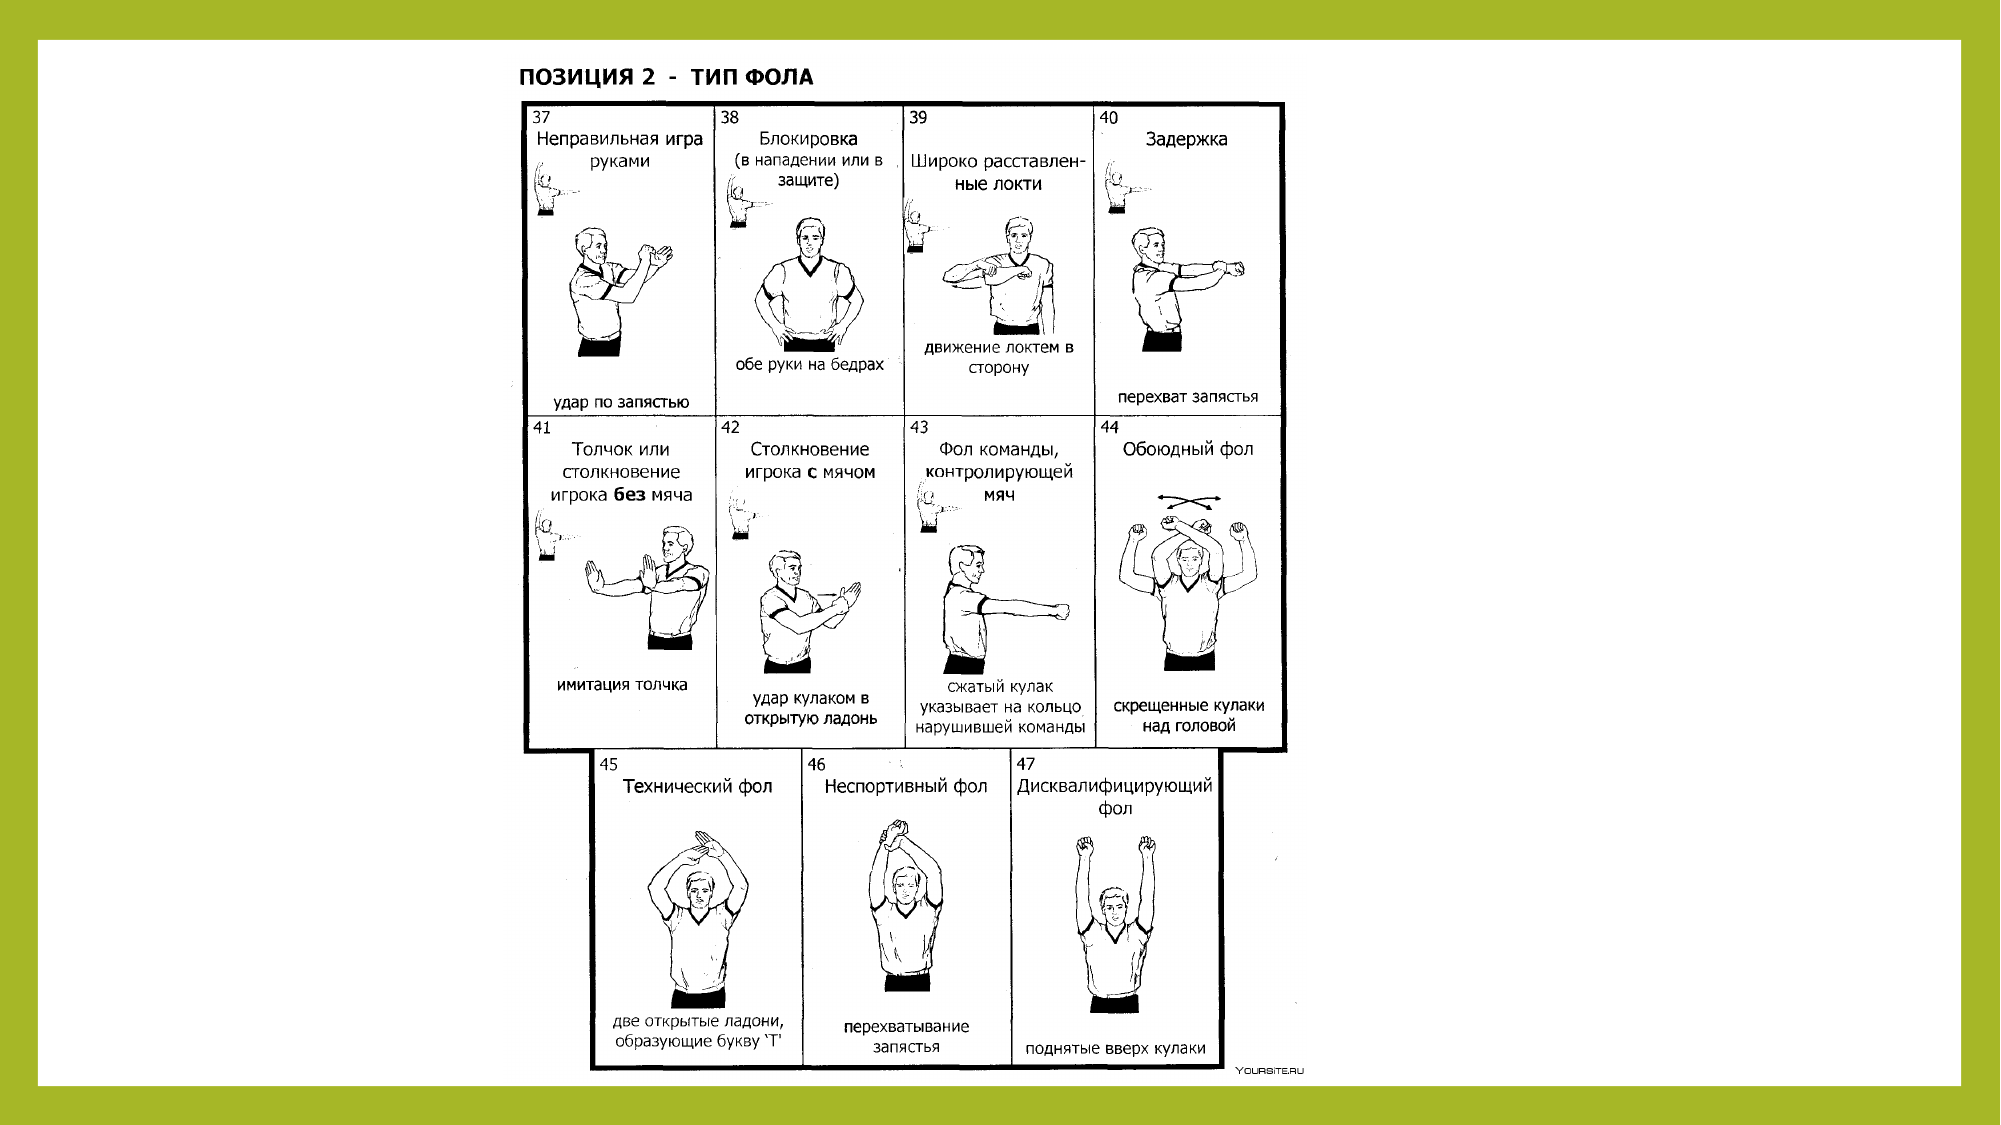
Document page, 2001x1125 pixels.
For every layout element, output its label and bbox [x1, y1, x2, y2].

picture [503, 54, 1307, 1083]
